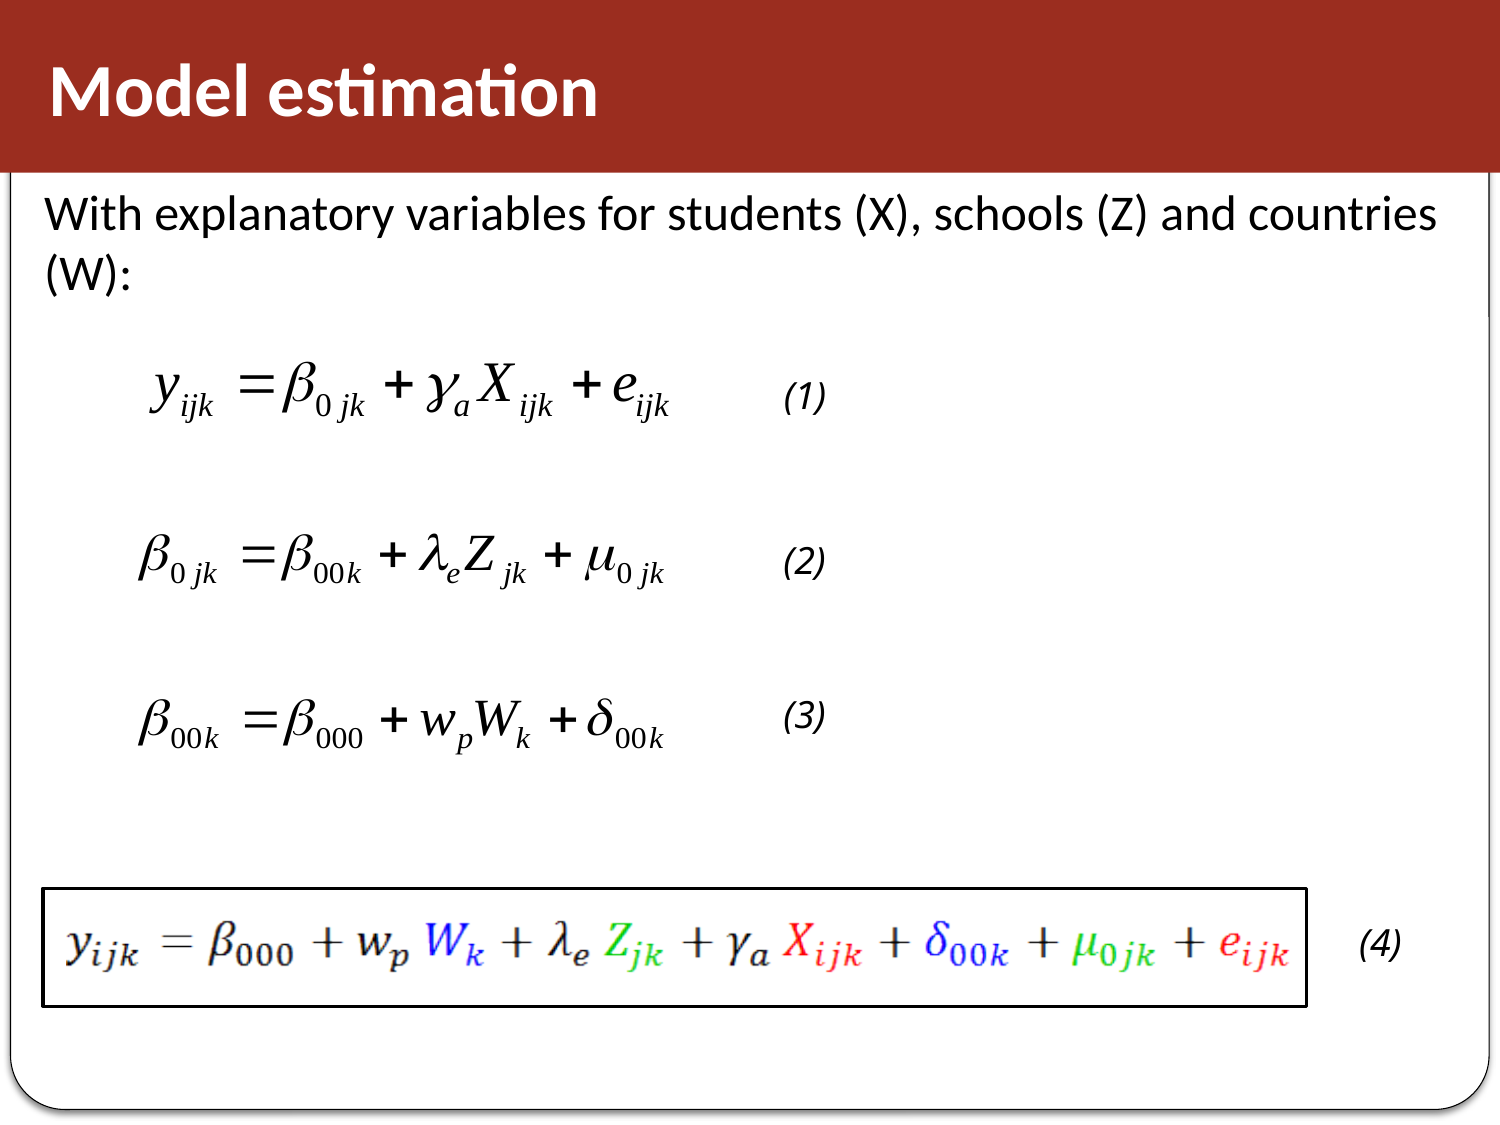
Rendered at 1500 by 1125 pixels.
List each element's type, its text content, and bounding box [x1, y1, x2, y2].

picture [66, 911, 1296, 984]
text_box (4) [1344, 911, 1417, 972]
text_box Model estimation [0, 0, 1500, 173]
text_box [42, 887, 1308, 1007]
text_box With explanatory variables for students (X), schools (Z) and countries (W): [29, 173, 1500, 308]
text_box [128, 344, 854, 767]
